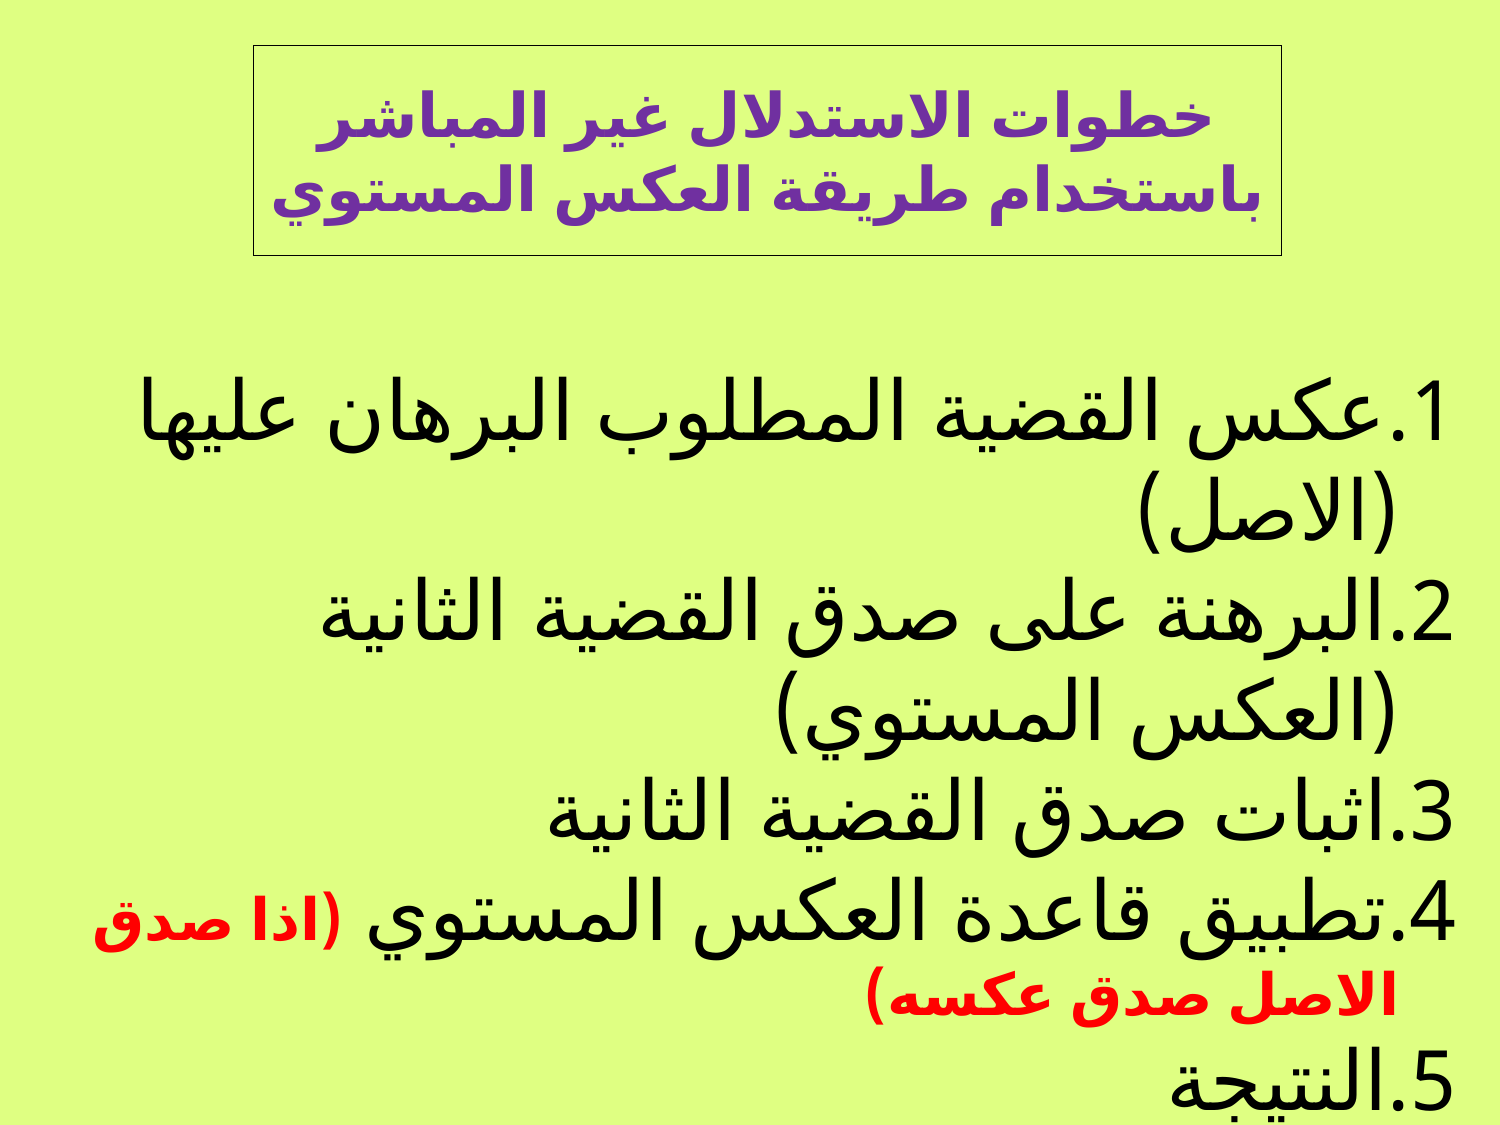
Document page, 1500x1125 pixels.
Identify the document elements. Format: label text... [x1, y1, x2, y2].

title خطوات الاستدلال غير المباشر باستخدام طريقة العكس المستوي [253, 45, 1282, 256]
text_box عكس القضية المطلوب البرهان عليها (الاصل) البرهنة على صدق القضية الثانية (العكس المستوي) اثبات صدق القضية الثانية تطبيق قاعدة العكس المستوي (اذا صدق الاصل صدق عكسه) النتيجة [17, 349, 1471, 1125]
